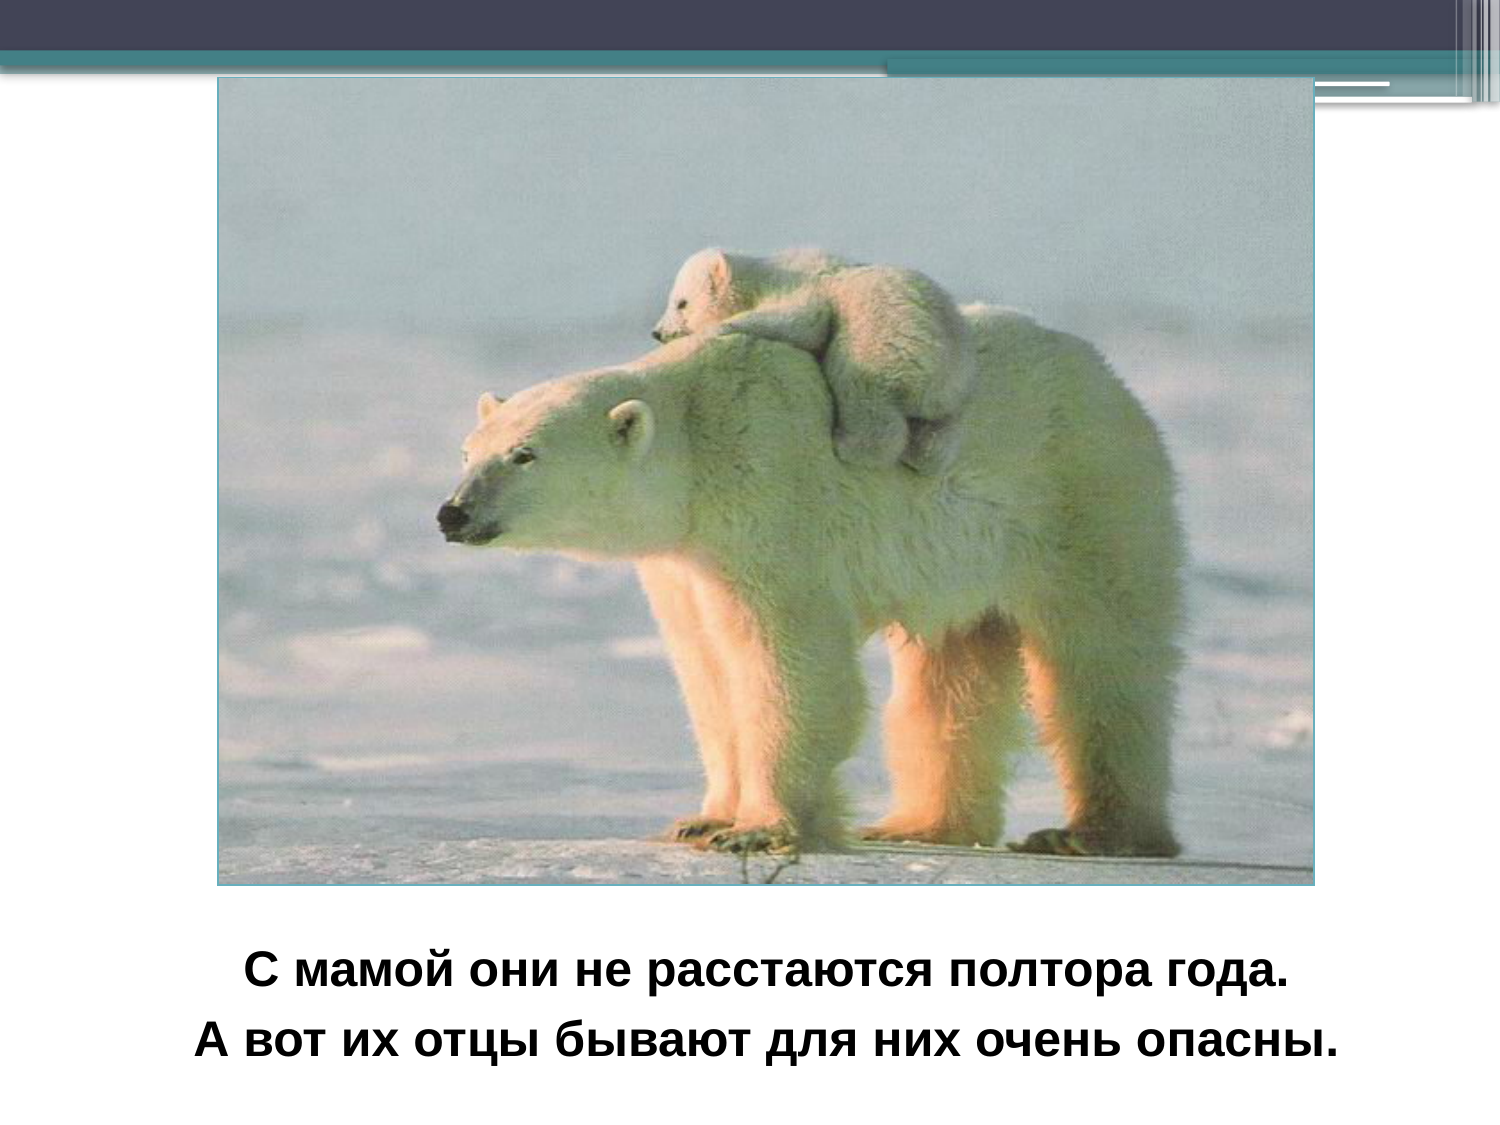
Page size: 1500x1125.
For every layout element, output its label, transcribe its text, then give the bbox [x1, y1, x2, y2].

text_box С мамой они не расстаются полтора года. А вот их отцы бывают для них очень опасны. [88, 928, 1459, 1071]
picture [218, 77, 1314, 885]
